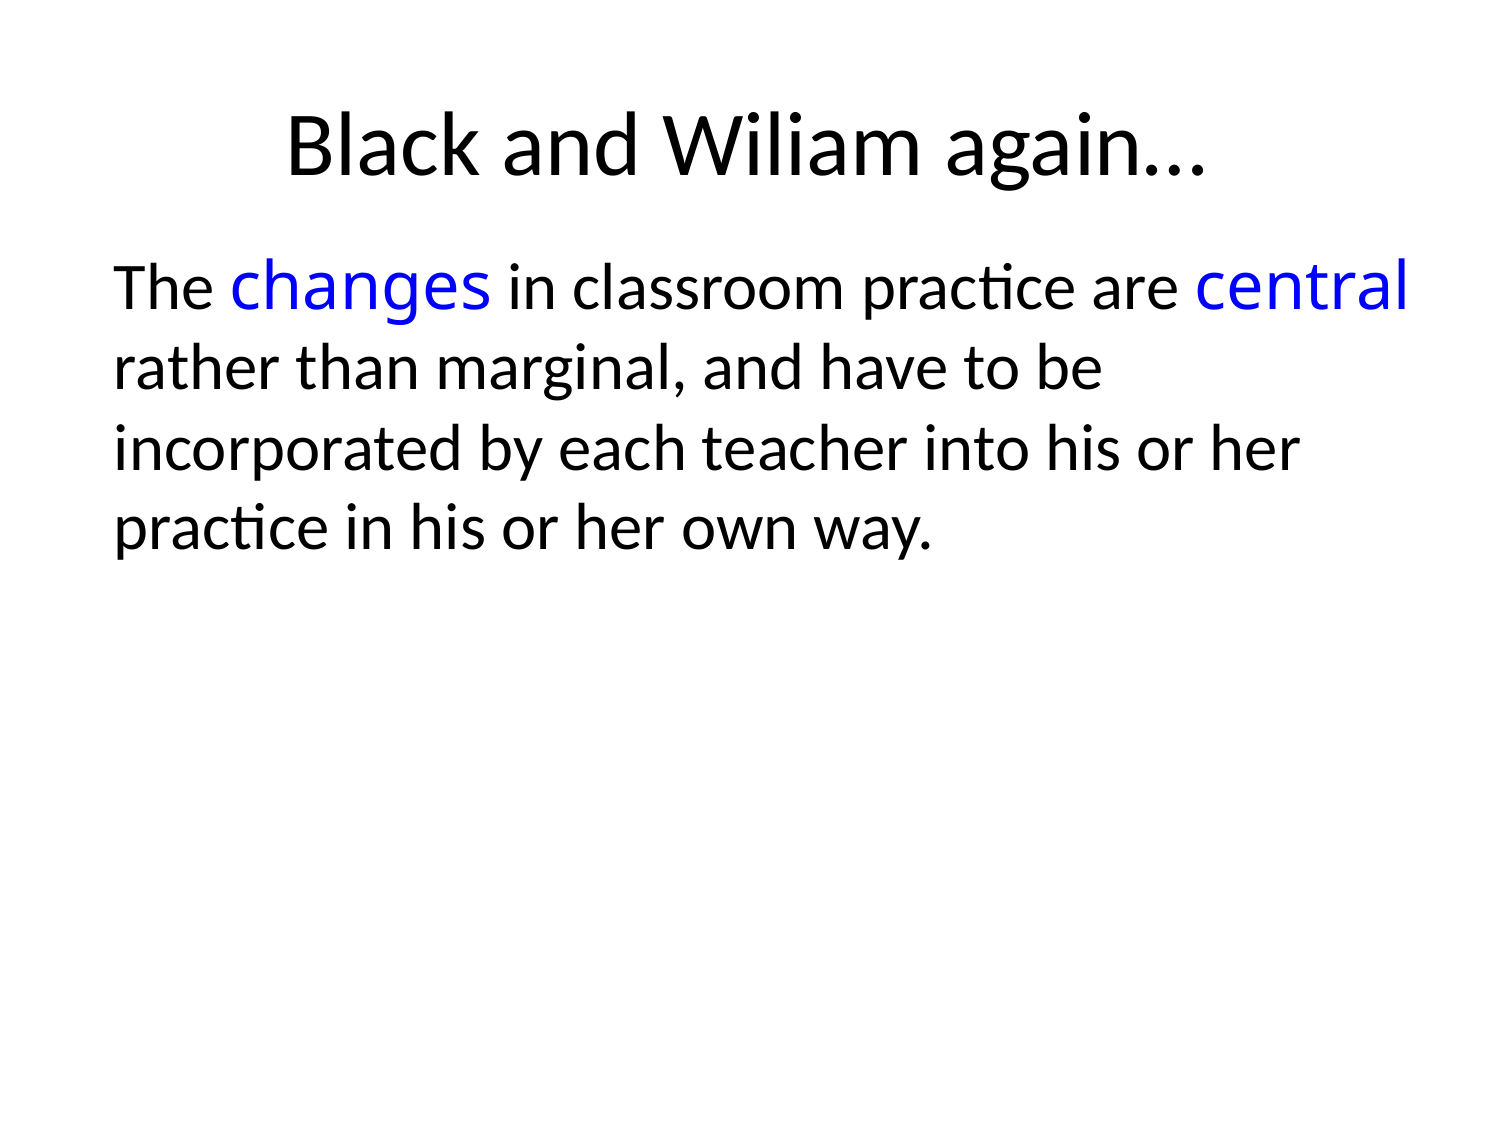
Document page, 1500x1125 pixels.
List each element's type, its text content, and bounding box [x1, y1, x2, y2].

text_box The changes in classroom practice are central rather than marginal, and have to be incorporated by each teacher into his or her practice in his or her own way. [107, 243, 1450, 586]
title Black and Wiliam again… [75, 45, 1425, 233]
